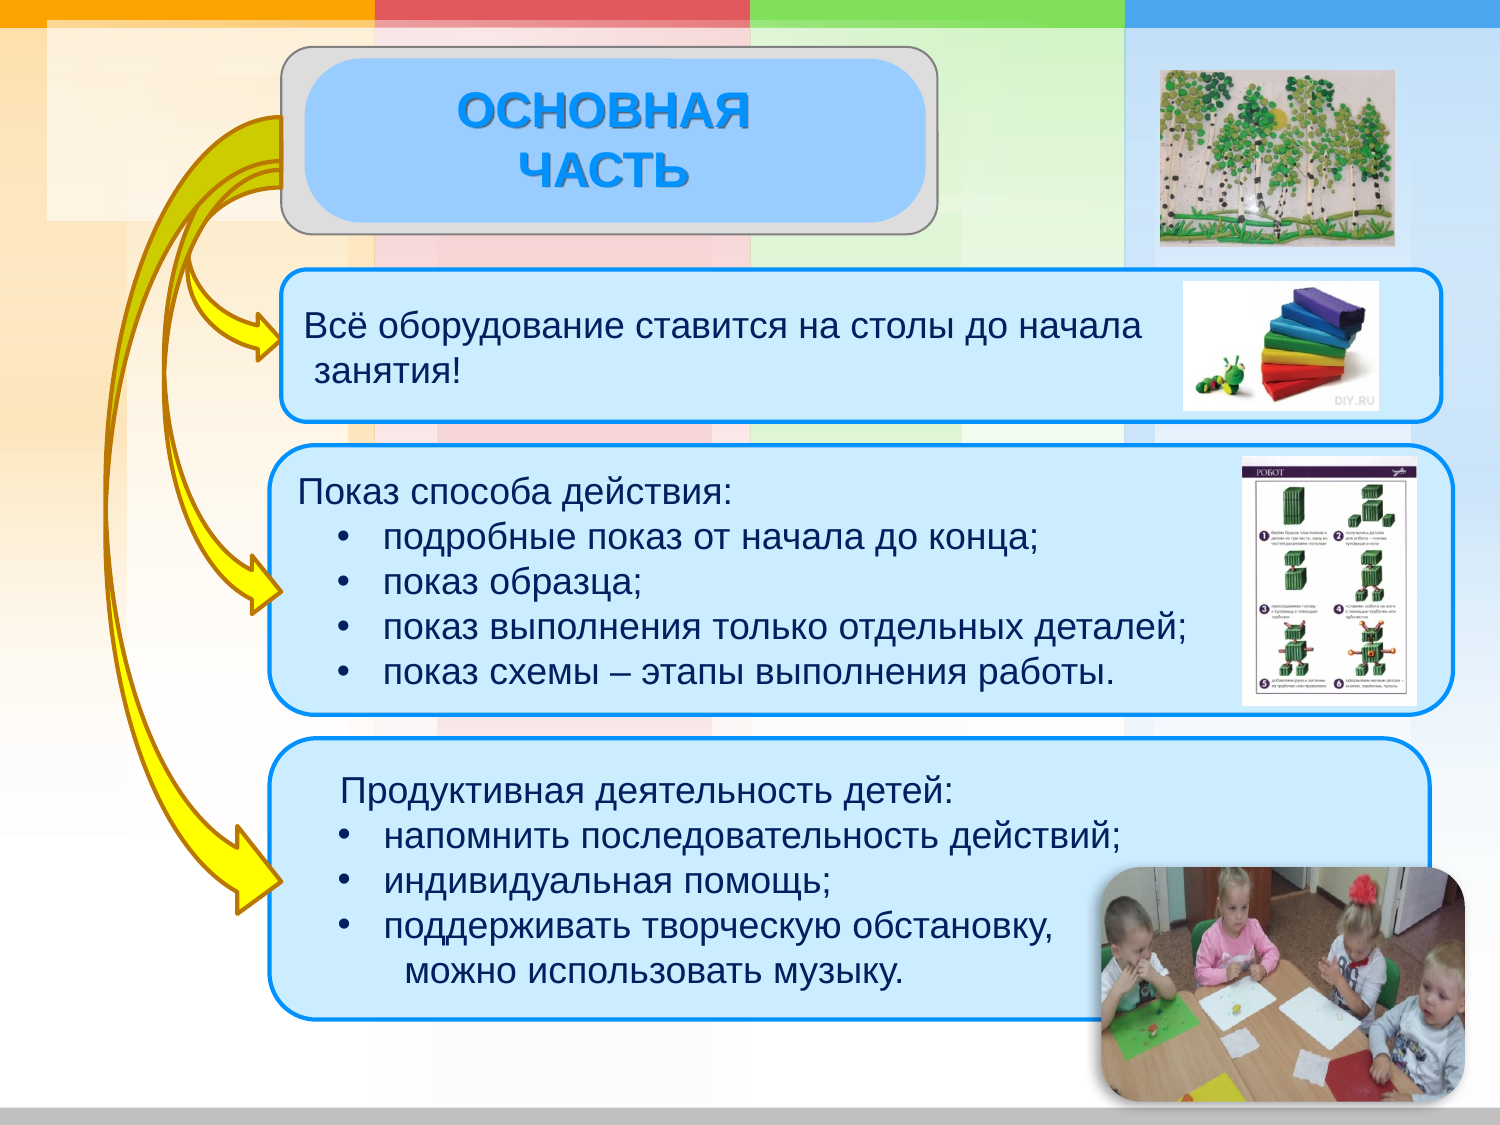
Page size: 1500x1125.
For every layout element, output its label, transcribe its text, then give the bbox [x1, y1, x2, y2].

picture [1241, 456, 1418, 706]
picture [1159, 70, 1395, 247]
text_box ОСНОВНАЯ ЧАСТЬ [410, 70, 797, 205]
picture [1183, 280, 1380, 411]
text_box Продуктивная деятельность детей: напомнить последовательность действий; индивидуальная помощь; поддерживать творческую обстановку, можно использовать музыку. [267, 736, 1432, 1022]
text_box [281, 46, 938, 235]
text_box [103, 114, 284, 916]
text_box [304, 58, 926, 223]
text_box [161, 162, 284, 616]
text_box [185, 257, 279, 363]
text_box Всё оборудование ставится на столы до начала занятия! [279, 267, 1444, 424]
text_box [209, 171, 284, 221]
picture [1101, 866, 1466, 1102]
text_box Показ способа действия: подробные показ от начала до конца; показ образца; показ выполнения только отдельных деталей; показ схемы – этапы выполнения работы. [267, 443, 1456, 717]
